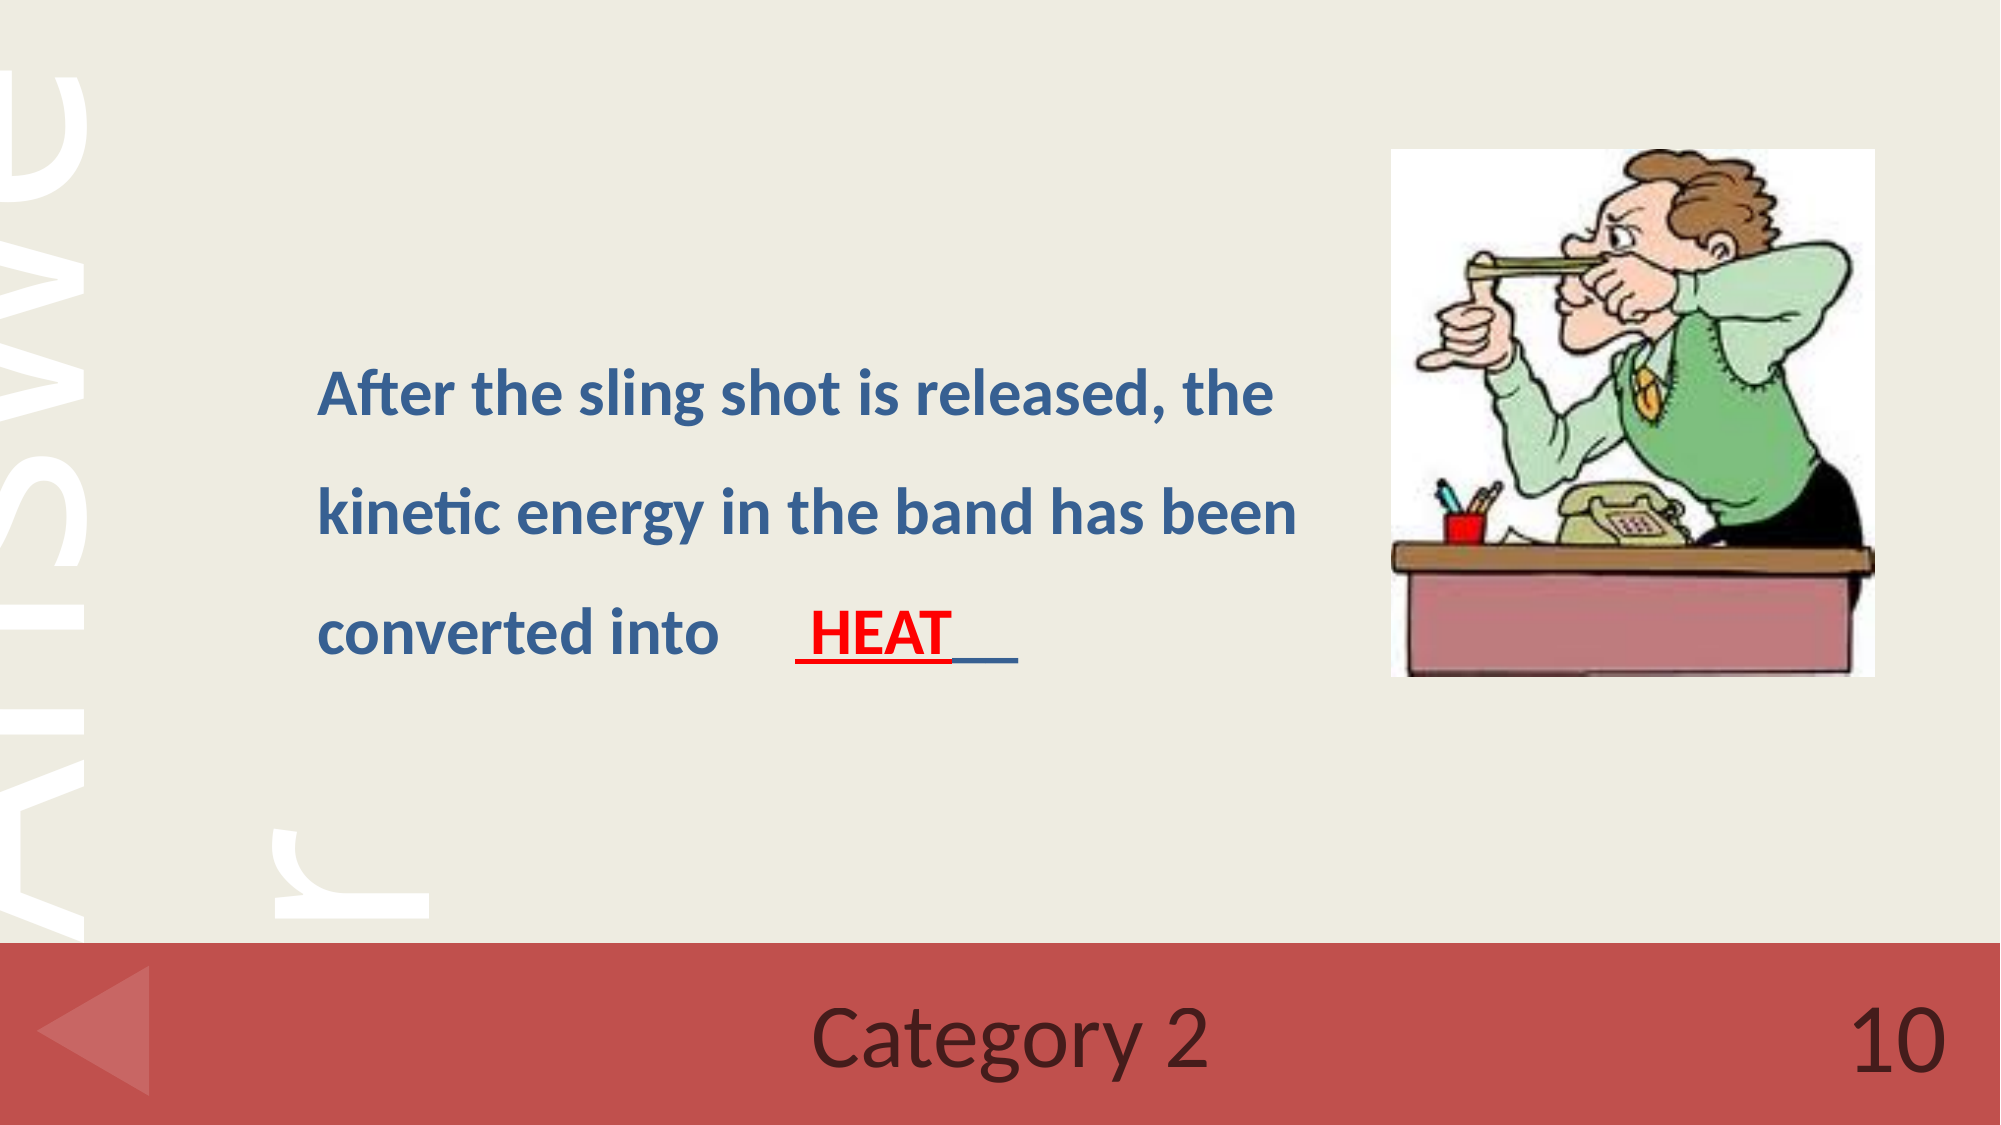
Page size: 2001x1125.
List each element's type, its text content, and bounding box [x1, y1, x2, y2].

picture [1390, 149, 1875, 678]
list 10 [1912, 967, 1963, 1097]
list After the sling shot is released, the kinetic energy in the band has been converted into HEAT__ [302, 157, 1362, 820]
title Category 2 [111, 937, 1912, 1125]
